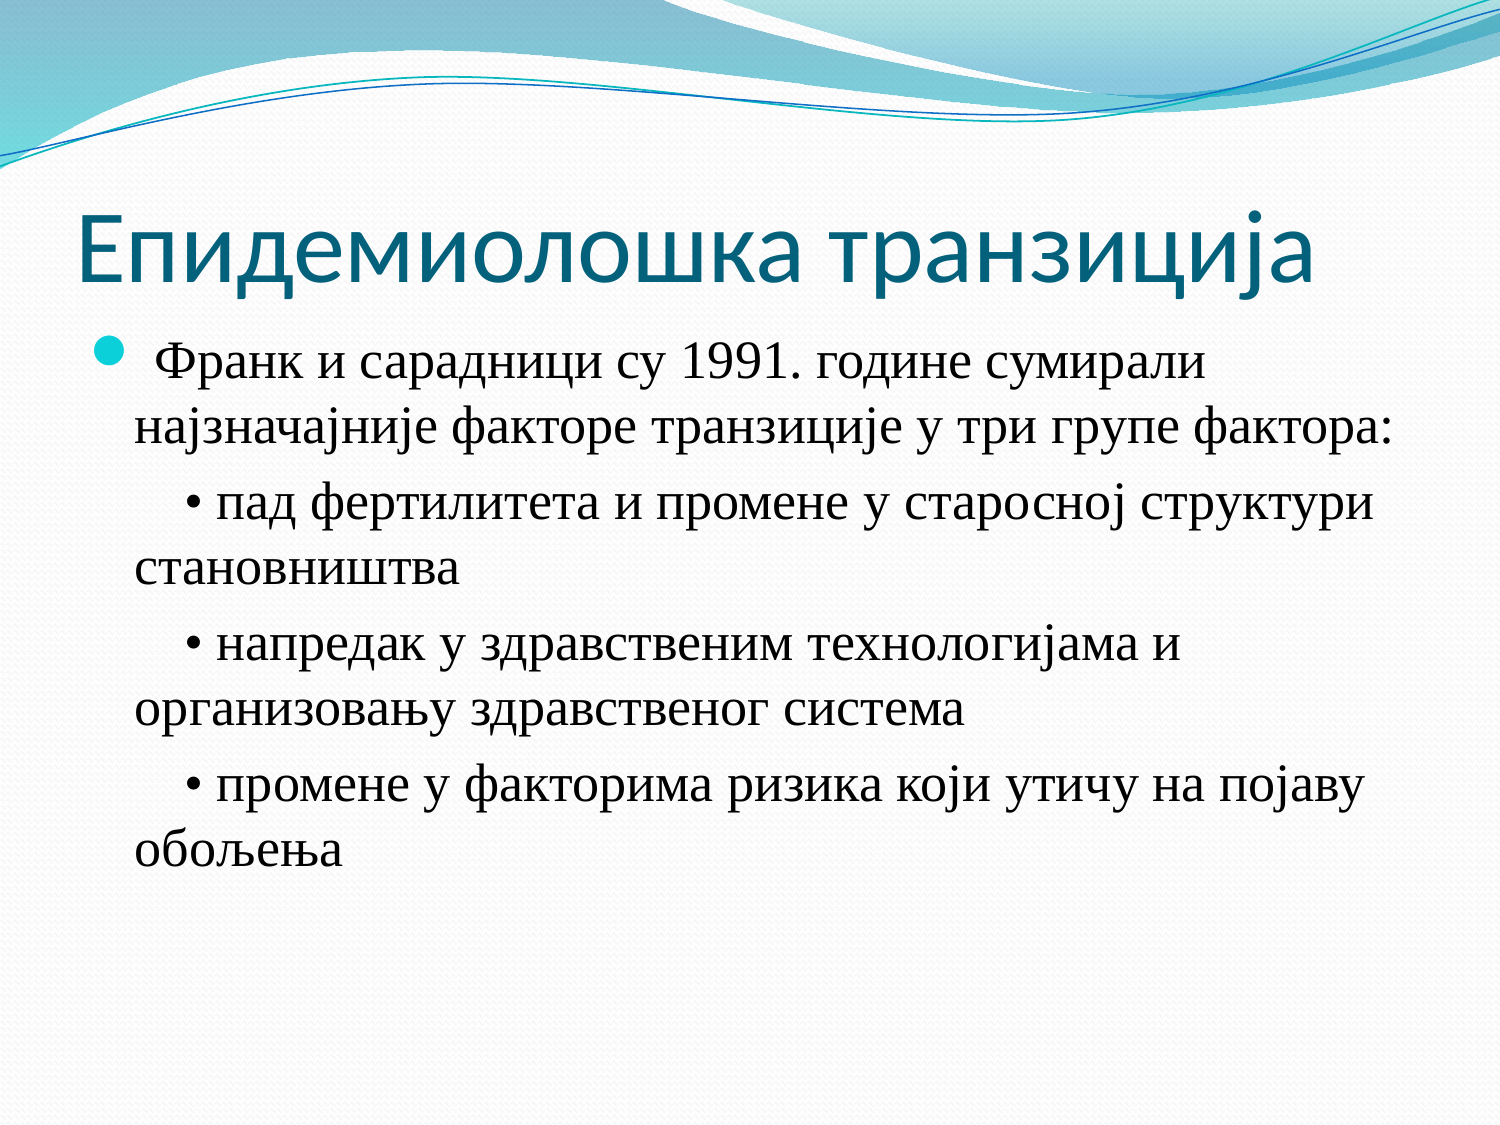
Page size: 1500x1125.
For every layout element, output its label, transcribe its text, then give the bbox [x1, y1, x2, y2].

title Епидемиолошка транзиција [75, 115, 1425, 303]
list Франк и сарадници су 1991. године сумирали најзначајније факторе транзиције у три групе фактора: • пад фертилитета и промене у старосној структури становништва • напредак у здравственим технологијама и организовању здравственог система • промене у факторима ризика који утичу на појаву обољења [75, 317, 1425, 1038]
